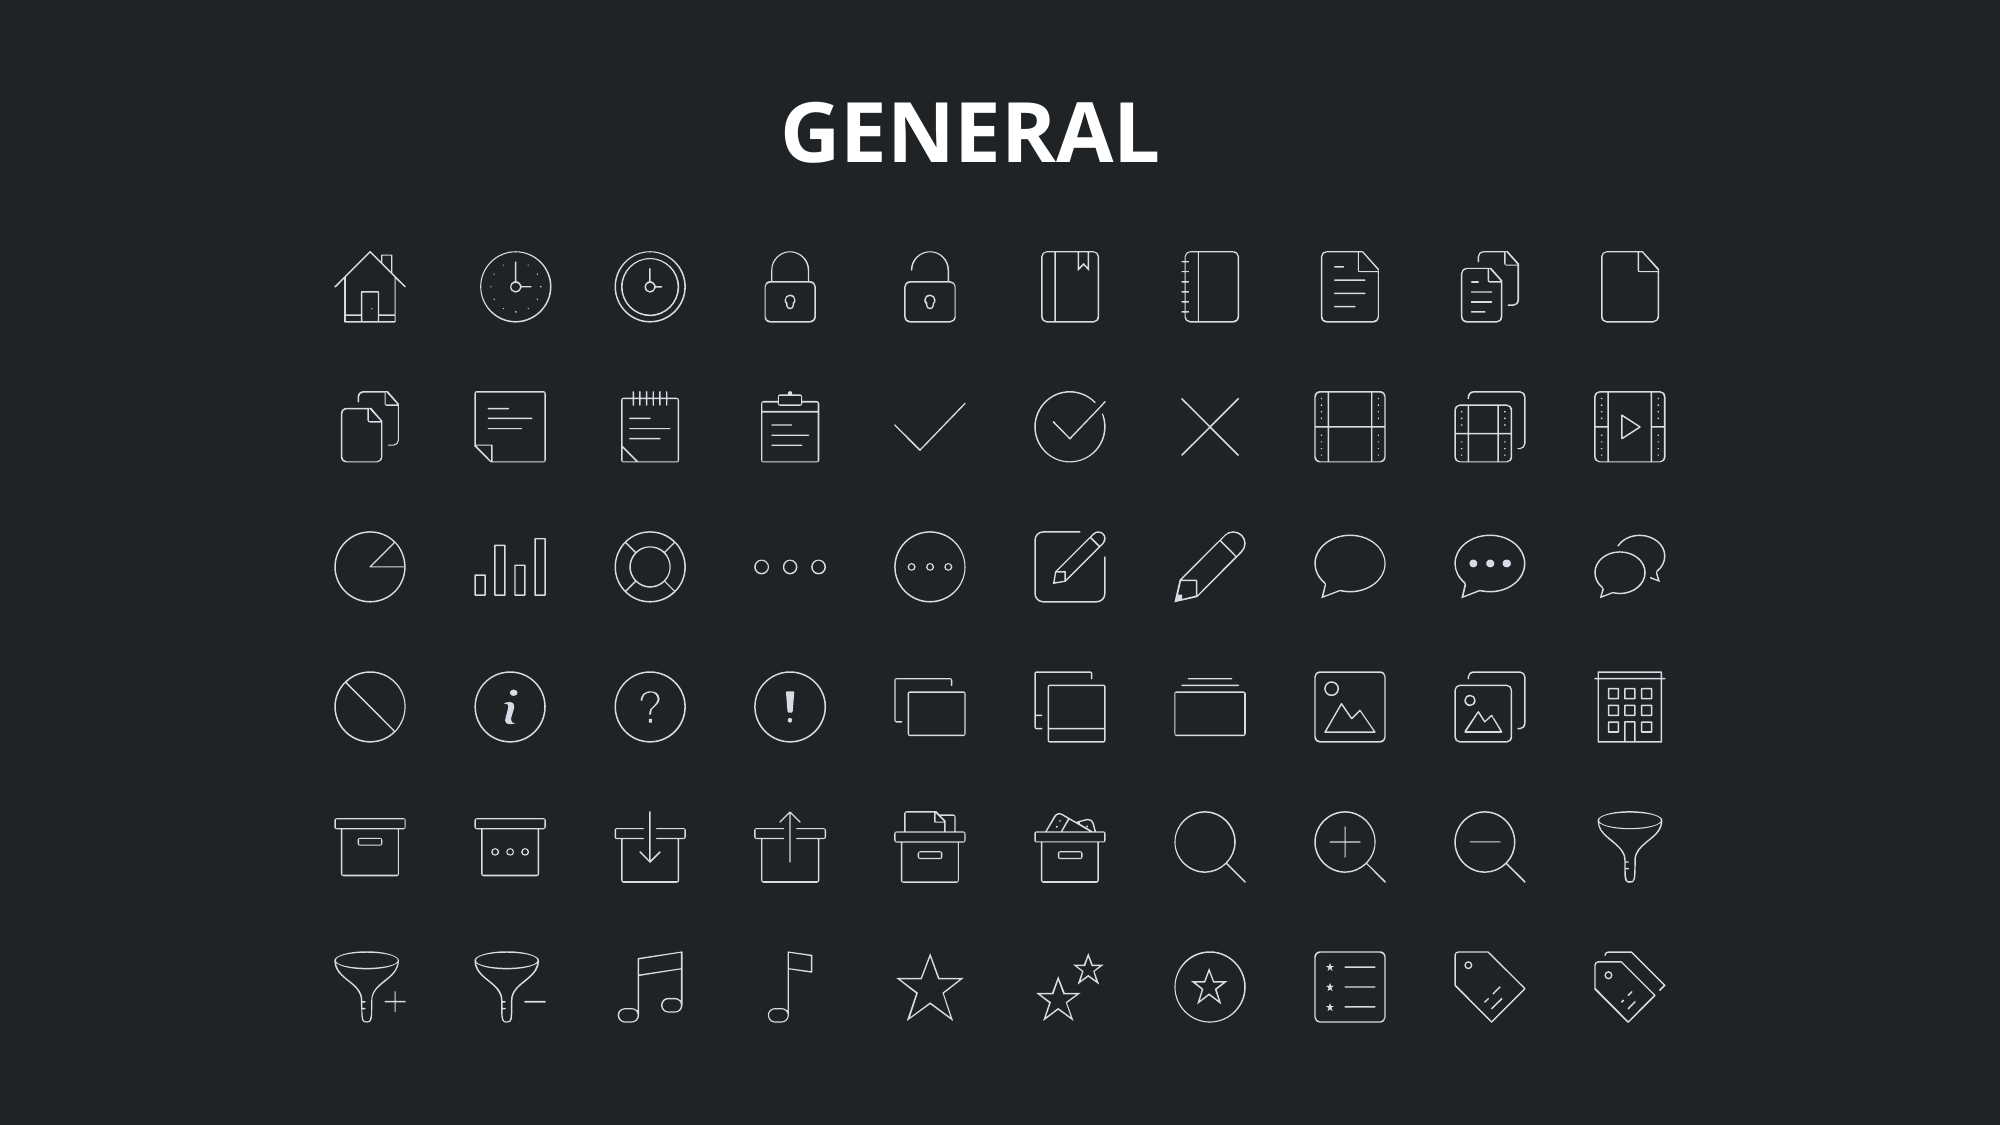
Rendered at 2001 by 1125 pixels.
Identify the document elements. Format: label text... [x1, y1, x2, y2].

text_box [1181, 397, 1240, 456]
text_box [1174, 531, 1246, 603]
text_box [1454, 811, 1526, 883]
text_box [1454, 534, 1526, 599]
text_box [334, 951, 406, 1023]
text_box [614, 531, 686, 603]
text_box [894, 531, 966, 603]
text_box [1594, 391, 1666, 463]
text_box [1314, 391, 1386, 463]
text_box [1034, 531, 1106, 603]
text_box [894, 811, 966, 883]
text_box [617, 951, 683, 1023]
text_box [1597, 811, 1663, 883]
text_box [1477, 251, 1520, 306]
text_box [754, 559, 827, 575]
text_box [1174, 678, 1246, 737]
text_box [894, 402, 966, 452]
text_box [474, 538, 546, 596]
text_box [1034, 391, 1106, 463]
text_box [1034, 812, 1106, 883]
text_box [1174, 811, 1246, 883]
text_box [340, 391, 399, 463]
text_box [621, 391, 680, 463]
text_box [1454, 951, 1526, 1023]
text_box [334, 818, 406, 877]
text_box GENERAL [765, 71, 1176, 187]
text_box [1314, 671, 1386, 743]
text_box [904, 251, 956, 323]
text_box [1041, 251, 1100, 323]
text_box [614, 671, 686, 743]
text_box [1314, 951, 1386, 1023]
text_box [474, 818, 546, 877]
text_box [334, 671, 406, 743]
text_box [1034, 671, 1106, 743]
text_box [474, 951, 546, 1023]
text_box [1594, 534, 1666, 599]
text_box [761, 391, 820, 463]
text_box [894, 678, 966, 737]
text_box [754, 671, 827, 743]
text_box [1594, 671, 1666, 743]
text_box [1594, 951, 1666, 1023]
text_box [1460, 267, 1503, 323]
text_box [614, 811, 686, 883]
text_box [474, 391, 546, 463]
text_box [1320, 251, 1379, 323]
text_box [334, 251, 406, 323]
text_box [1601, 251, 1660, 323]
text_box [754, 811, 827, 883]
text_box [1454, 671, 1526, 743]
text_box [480, 251, 552, 323]
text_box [1036, 953, 1104, 1022]
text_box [614, 251, 686, 323]
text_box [764, 251, 816, 323]
text_box [1314, 534, 1386, 599]
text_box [1314, 811, 1386, 883]
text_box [1454, 391, 1526, 463]
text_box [474, 671, 546, 743]
text_box [1181, 251, 1240, 323]
text_box [896, 953, 964, 1022]
text_box [334, 531, 406, 603]
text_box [1174, 951, 1246, 1023]
text_box [767, 951, 813, 1023]
